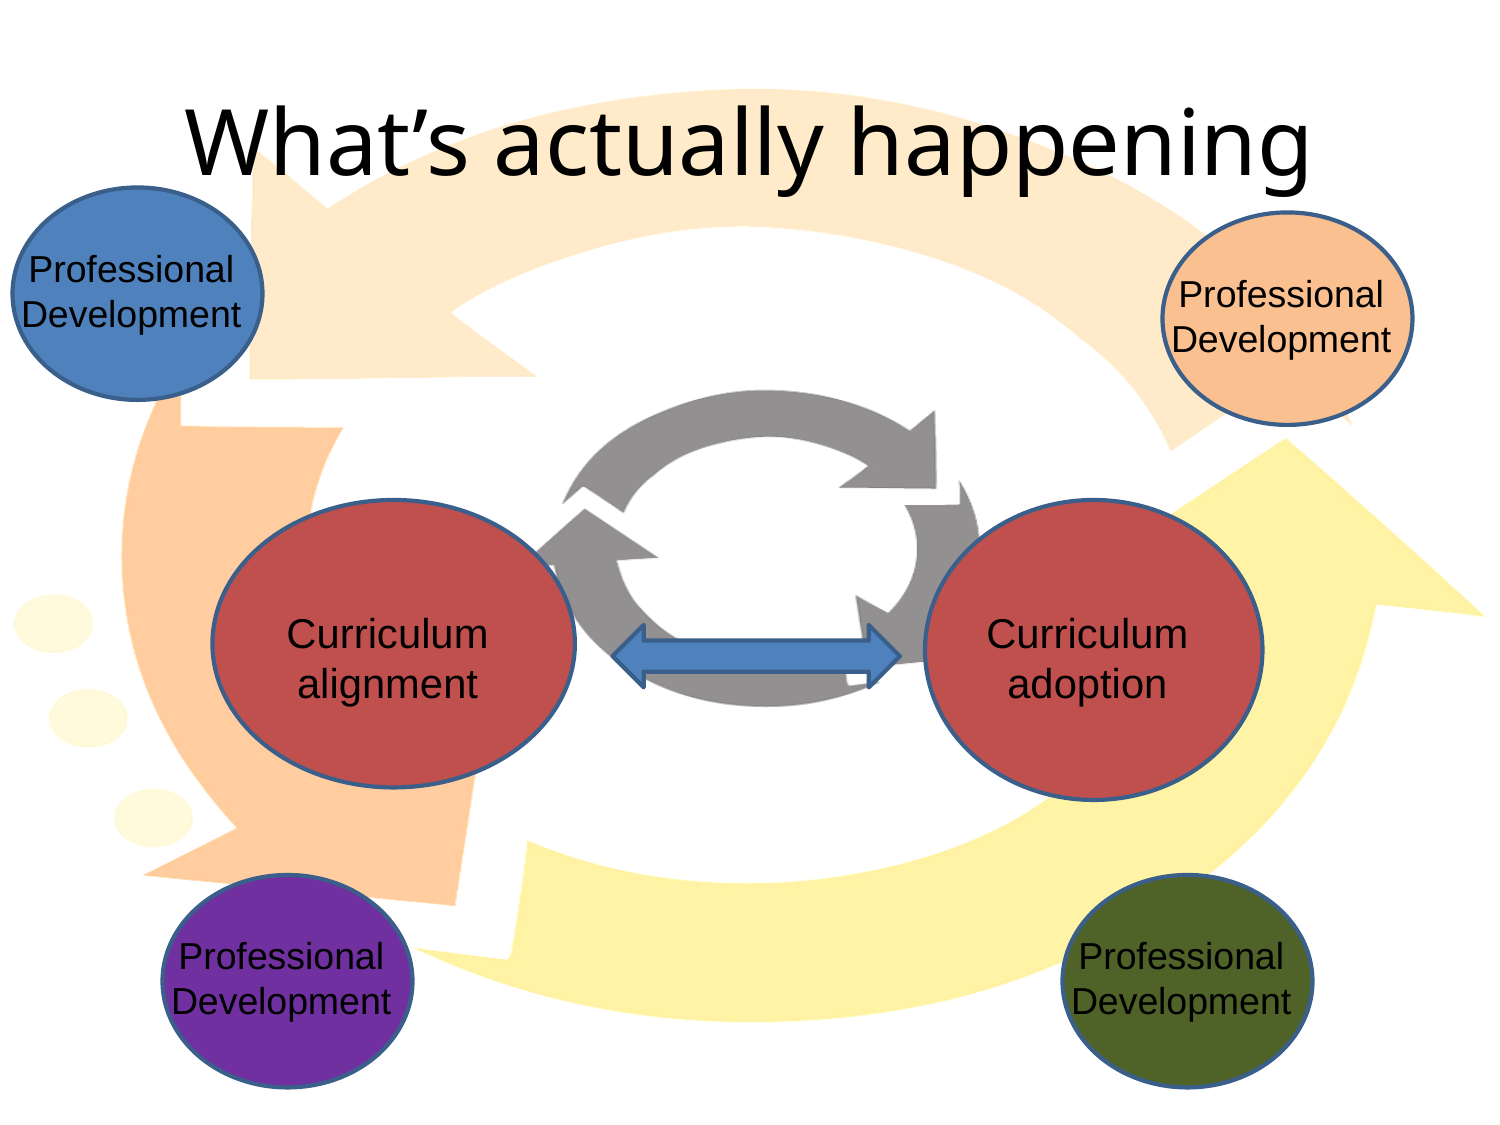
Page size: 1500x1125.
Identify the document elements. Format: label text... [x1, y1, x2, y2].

text_box [1074, 1030, 1301, 1090]
text_box Curriculum alignment [262, 599, 513, 715]
text_box Professional Development [1149, 262, 1413, 368]
text_box [24, 343, 251, 403]
text_box [1174, 368, 1401, 427]
title What’s actually happening [74, 44, 1426, 233]
text_box [1179, 210, 1396, 262]
text_box Curriculum adoption [962, 599, 1213, 715]
text_box Professional Development [150, 924, 413, 1030]
text_box [29, 185, 246, 237]
text_box [922, 497, 1265, 803]
text_box [179, 872, 396, 924]
text_box [1079, 872, 1296, 924]
text_box Professional Development [0, 237, 263, 343]
text_box Professional Development [1050, 924, 1313, 1030]
text_box [210, 497, 577, 790]
text_box [174, 1030, 401, 1090]
text_box [610, 622, 903, 690]
